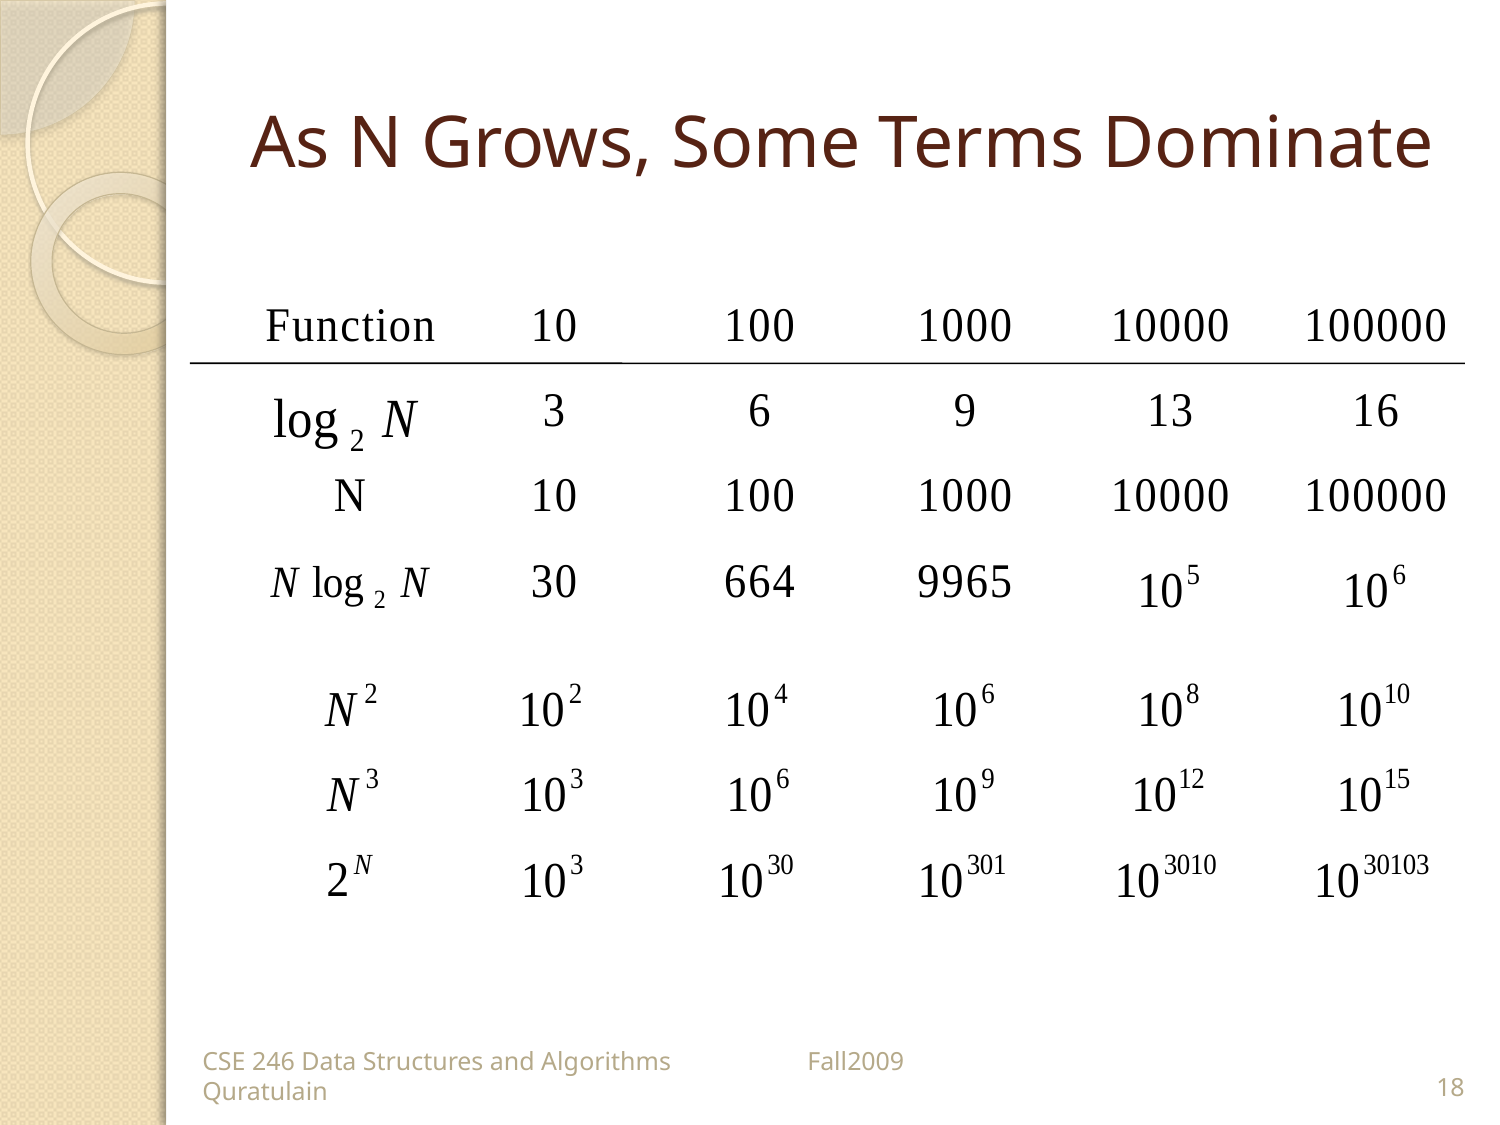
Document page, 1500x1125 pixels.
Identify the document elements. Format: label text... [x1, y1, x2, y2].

footer CSE 246 Data Structures and Algorithms Fall2009 Quratulain [187, 1034, 1413, 1113]
title As N Grows, Some Terms Dominate [235, 45, 1466, 233]
slide_number 18 [1413, 1034, 1488, 1113]
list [235, 296, 1466, 966]
